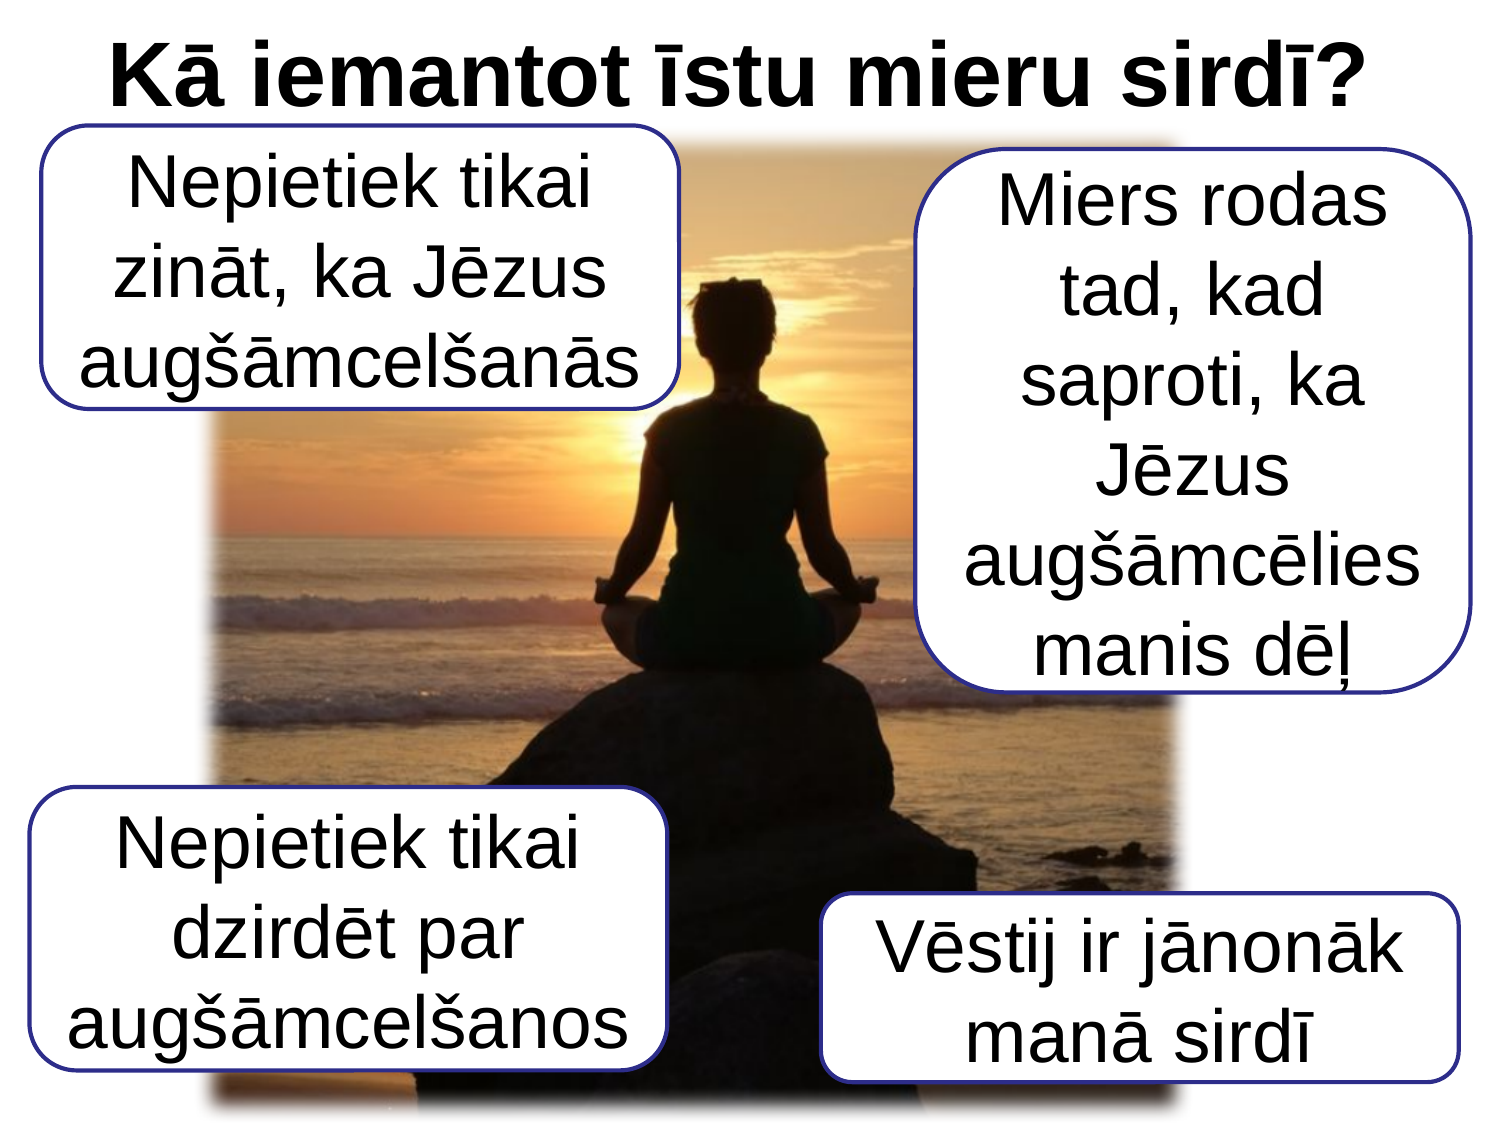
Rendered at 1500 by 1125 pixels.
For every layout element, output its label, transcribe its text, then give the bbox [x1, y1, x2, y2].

picture [194, 126, 1196, 1125]
text_box Nepietiek tikai dzirdēt par augšāmcelšanos [27, 784, 189, 1073]
text_box Nepietiek tikai zināt, ka Jēzus augšāmcelšanās [39, 123, 640, 412]
text_box Vēstij ir jānonāk manā sirdī [1201, 891, 1461, 1085]
text_box Miers rodas tad, kad saproti, ka Jēzus augšāmcēlies manis dēļ [1201, 146, 1473, 695]
title Kā iemantot īstu mieru sirdī? [76, 0, 1428, 140]
